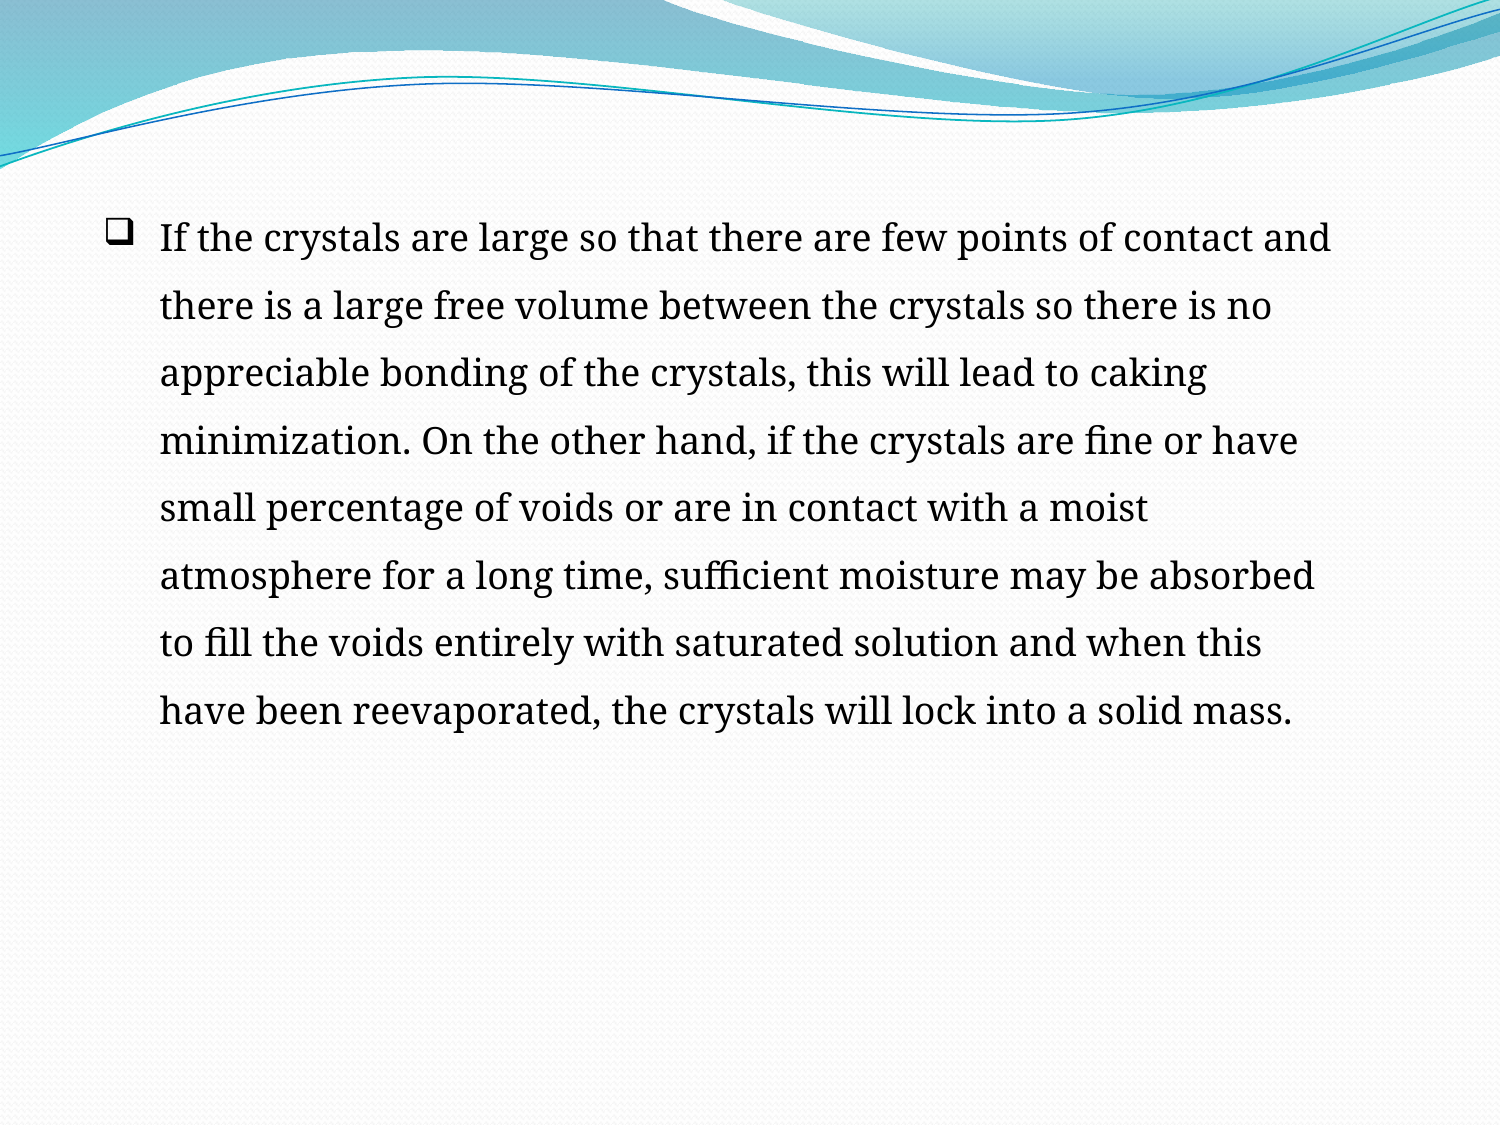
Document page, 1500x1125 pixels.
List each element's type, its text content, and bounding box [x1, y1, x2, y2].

text_box If the crystals are large so that there are few points of contact and there is a large free volume between the crystals so there is no appreciable bonding of the crystals, this will lead to caking minimization. On the other hand, if the crystals are fine or have small percentage of voids or are in contact with a moist atmosphere for a long time, sufficient moisture may be absorbed to fill the voids entirely with saturated solution and when this have been reevaporated, the crystals will lock into a solid mass. [88, 184, 1365, 807]
